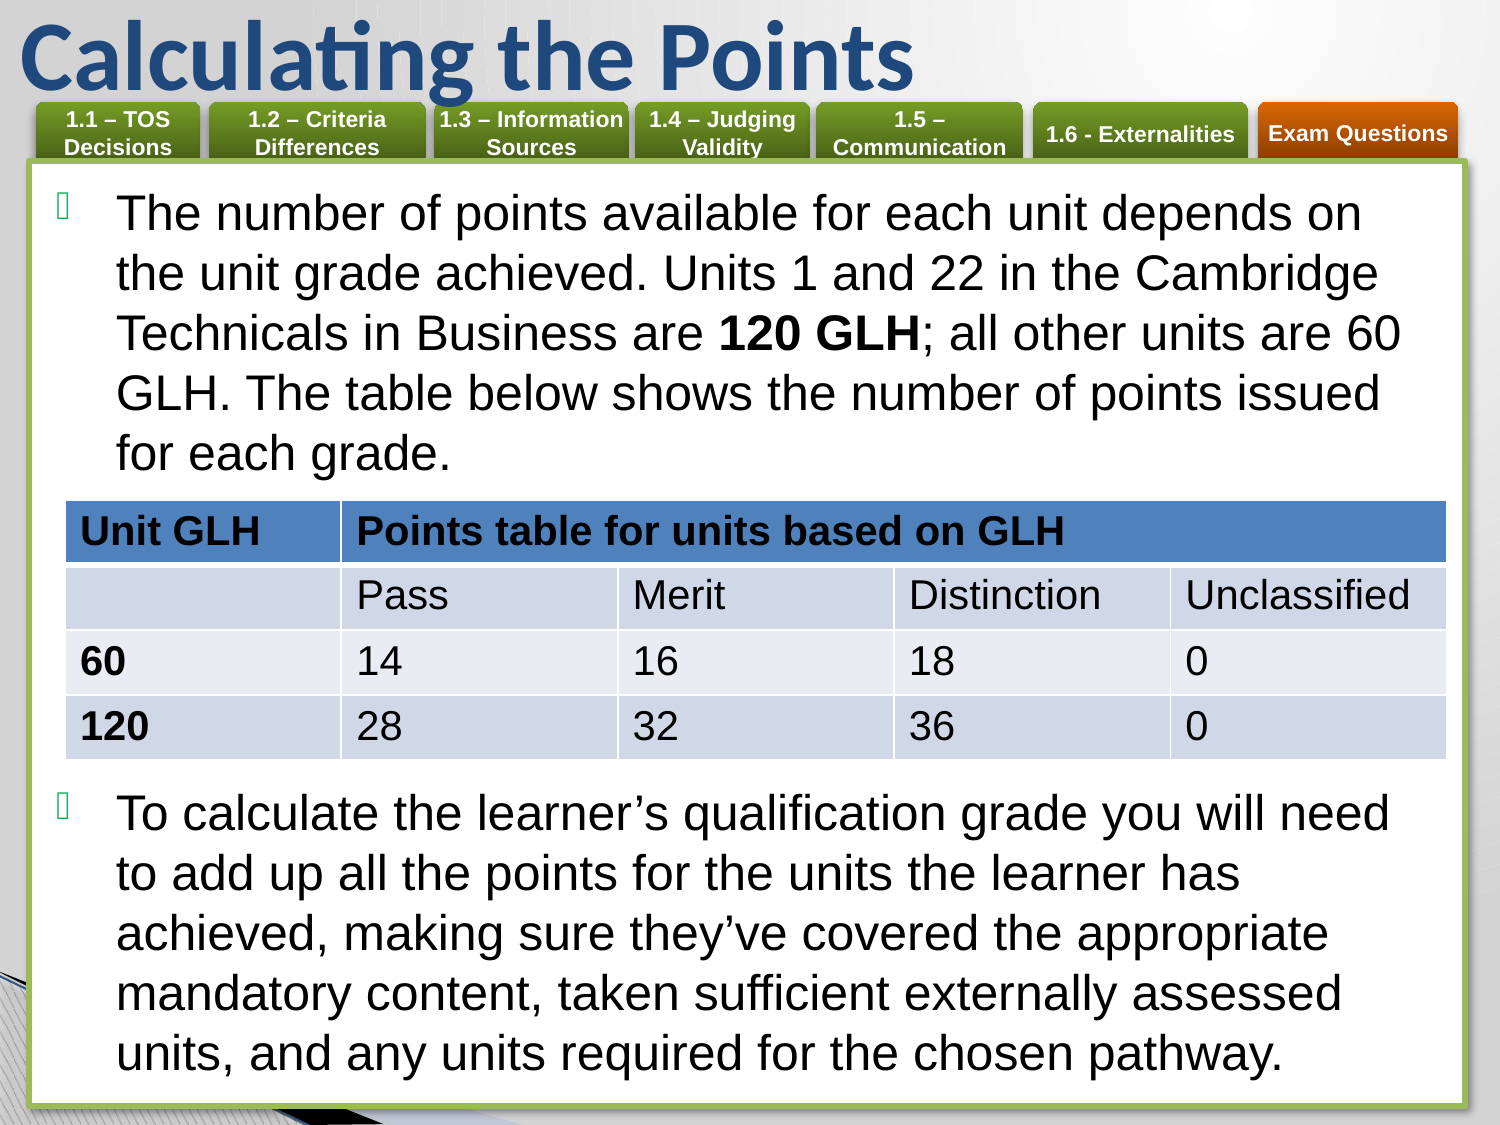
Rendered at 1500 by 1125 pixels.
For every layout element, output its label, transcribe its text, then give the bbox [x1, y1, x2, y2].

table_cell Pass [342, 568, 617, 629]
table_cell Merit [619, 568, 893, 629]
table_cell 0 [1171, 631, 1446, 694]
table_cell 0 [1171, 696, 1446, 759]
title Calculating the Points [5, 0, 1270, 102]
table_cell 32 [619, 696, 893, 759]
picture [281, 1114, 303, 1125]
text_box The number of points available for each unit depends on the unit grade achieved. Units 1 and 22 in the Cambridge Technicals in Business are 120 GLH; all other units are 60 GLH. The table below shows the number of points issued for each grade. To calculate the learner’s qualification grade you will need to add up all the points for the units the learner has achieved, making sure they’ve covered the appropriate mandatory content, taken sufficient externally assessed units, and any units required for the chosen pathway. [41, 172, 1447, 1088]
table_cell 120 [66, 696, 340, 759]
table_cell Unclassified [1171, 568, 1446, 629]
table_cell 14 [342, 631, 617, 694]
table_header Points table for units based on GLH [342, 501, 1446, 562]
table_cell 16 [619, 631, 893, 694]
table_cell 28 [342, 696, 617, 759]
table_cell [66, 568, 340, 629]
table_cell 18 [895, 631, 1170, 694]
table_cell 60 [66, 631, 340, 694]
table_header Unit GLH [66, 501, 340, 562]
text_box e [551, 0, 603, 5]
table_cell 36 [895, 696, 1170, 759]
table_cell Distinction [895, 568, 1170, 629]
